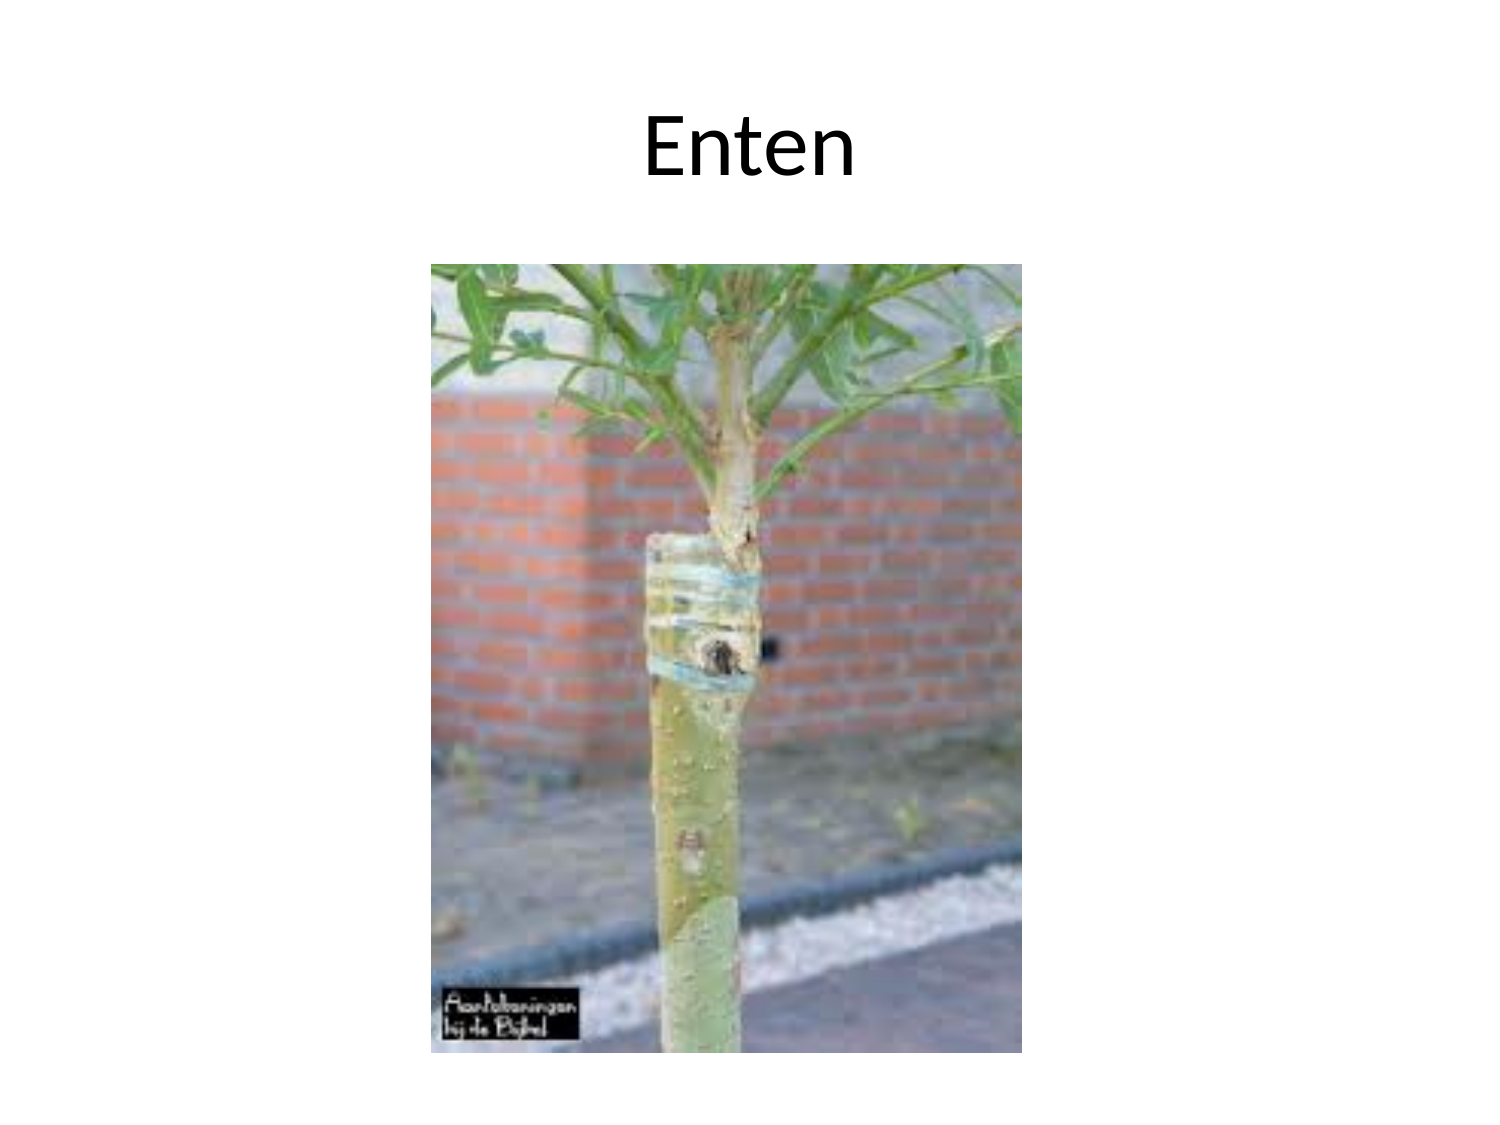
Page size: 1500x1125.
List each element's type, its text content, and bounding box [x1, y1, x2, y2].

picture [430, 264, 1022, 1054]
title Enten [75, 45, 1425, 233]
